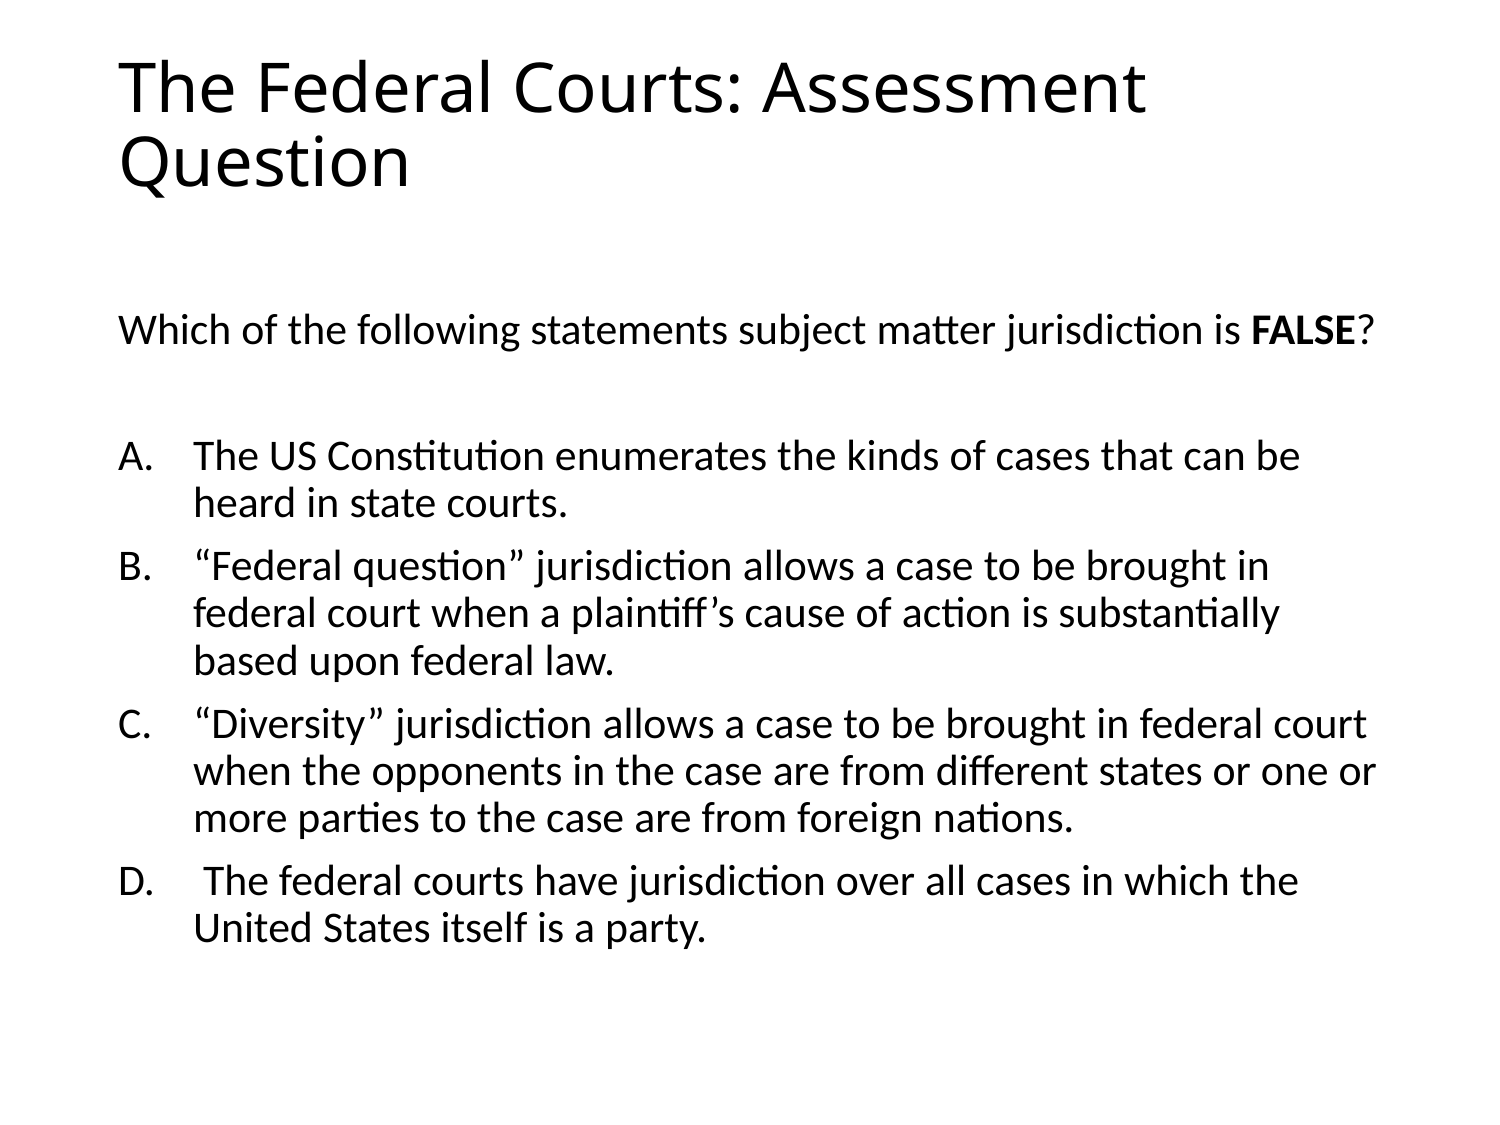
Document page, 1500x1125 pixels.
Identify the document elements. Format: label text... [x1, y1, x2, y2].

list Which of the following statements subject matter jurisdiction is FALSE? The US Constitution enumerates the kinds of cases that can be heard in state courts. “Federal question” jurisdiction allows a case to be brought in federal court when a plaintiff’s cause of action is substantially based upon federal law. “Diversity” jurisdiction allows a case to be brought in federal court when the opponents in the case are from different states or one or more parties to the case are from foreign nations. The federal courts have jurisdiction over all cases in which the United States itself is a party. [102, 299, 1398, 1014]
title The Federal Courts: Assessment Question [102, 59, 1398, 278]
